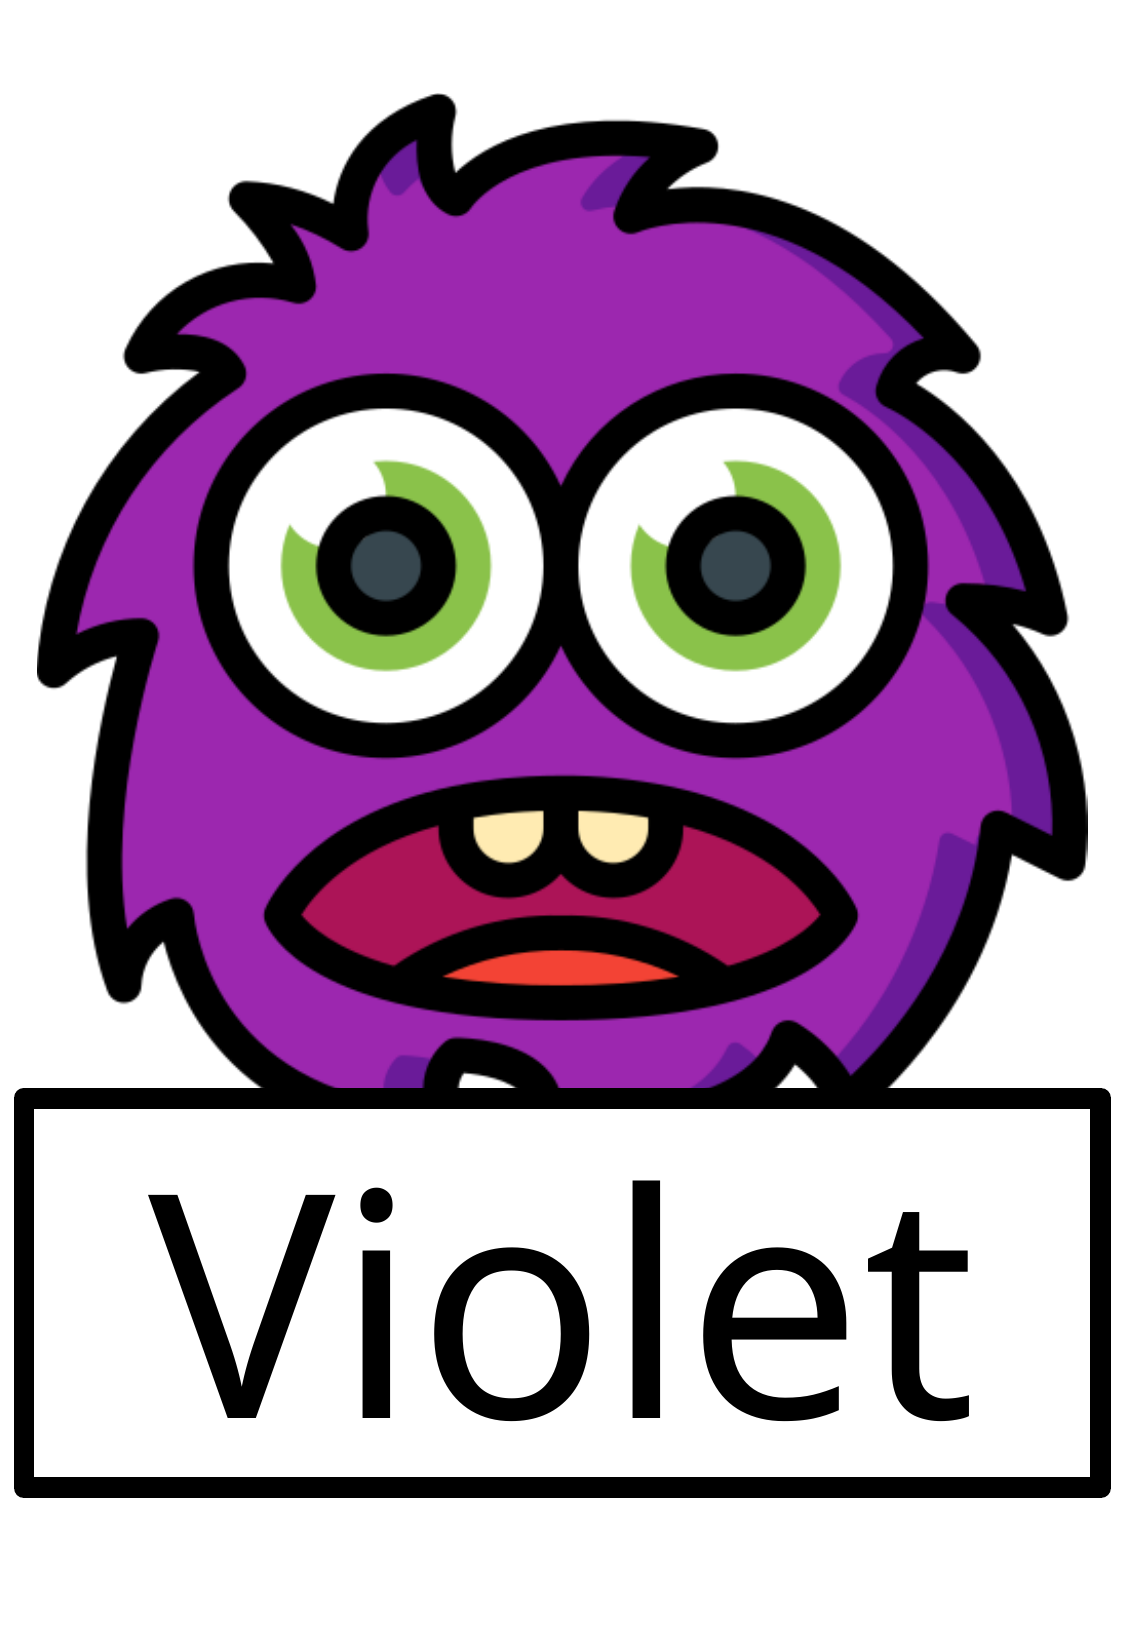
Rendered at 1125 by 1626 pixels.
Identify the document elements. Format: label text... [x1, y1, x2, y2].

text_box Violet [24, 1098, 1101, 1488]
picture [37, 93, 1088, 1144]
